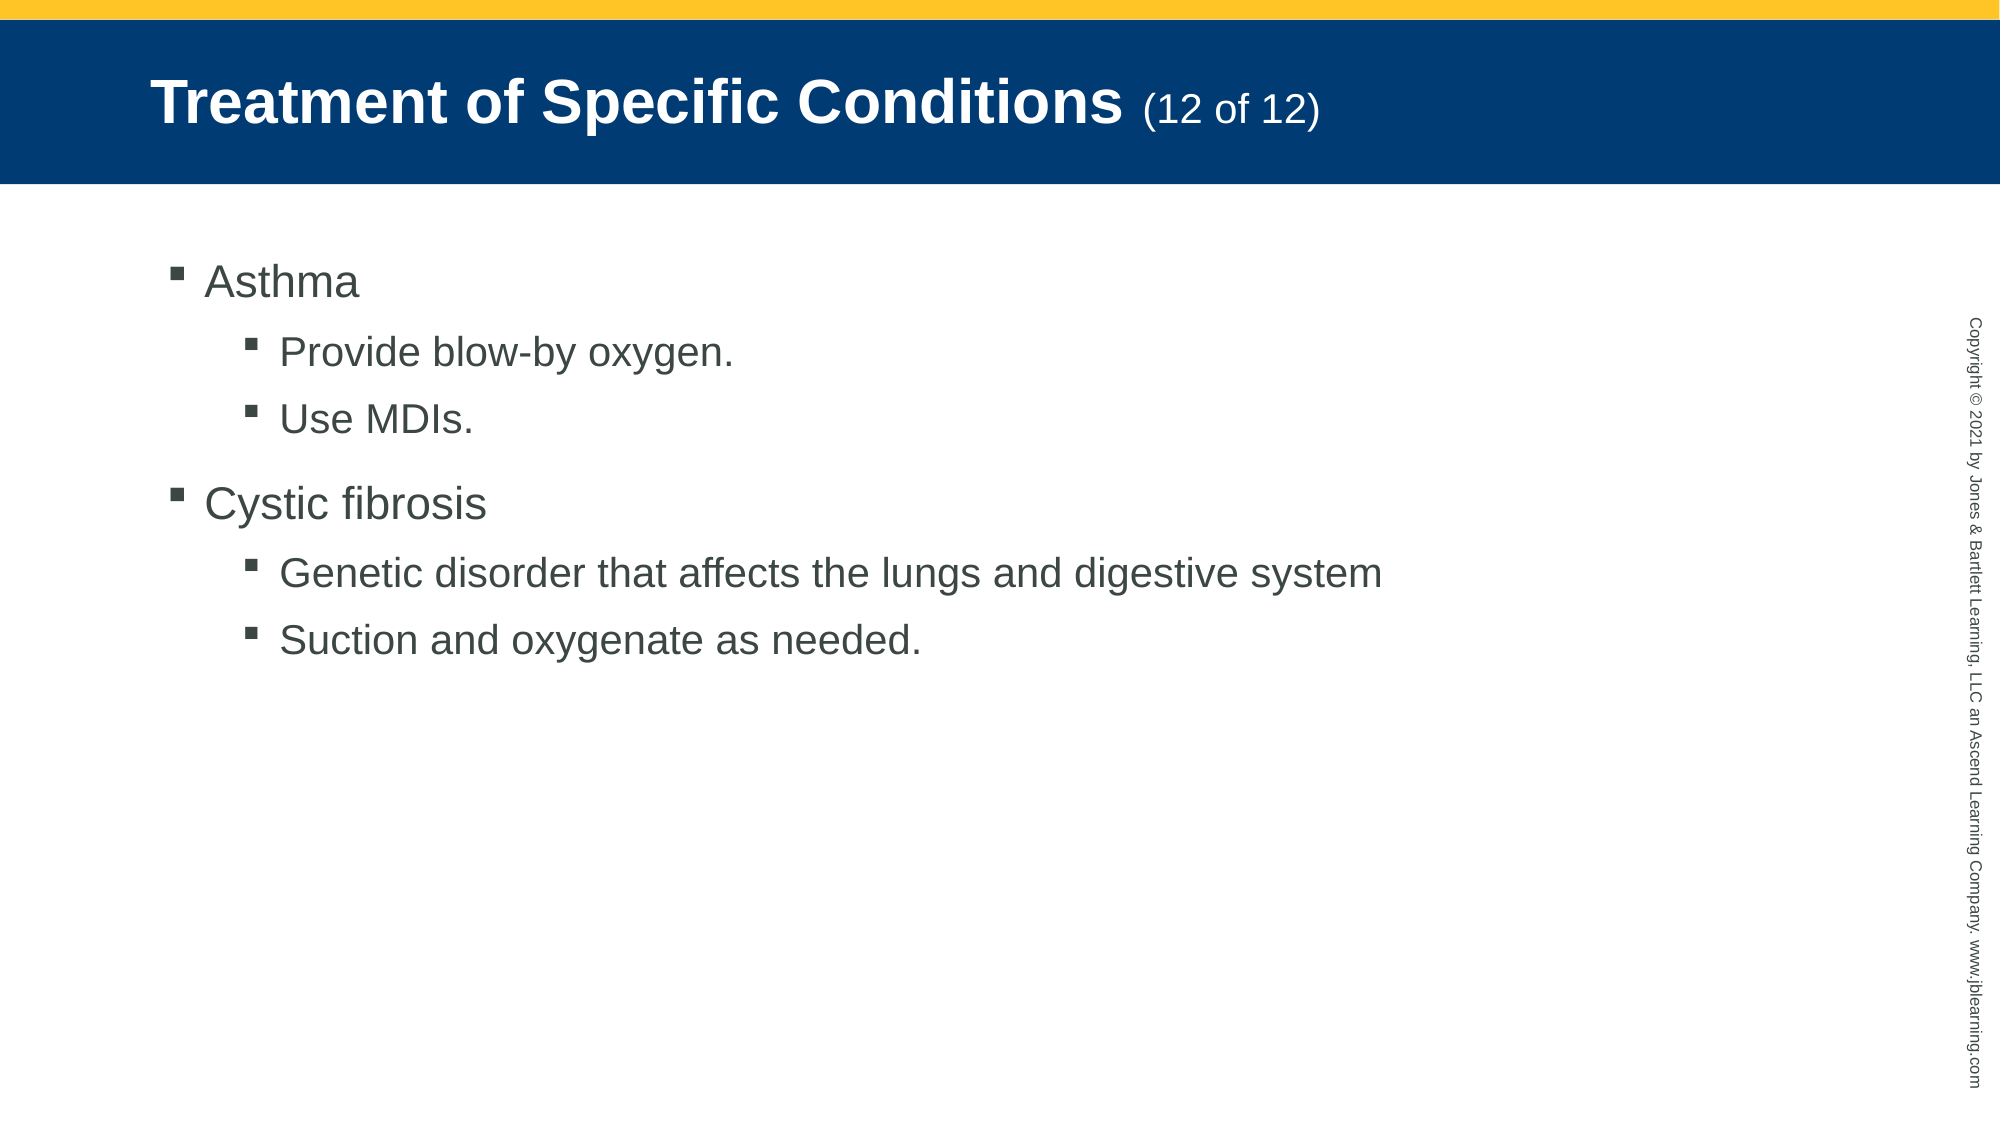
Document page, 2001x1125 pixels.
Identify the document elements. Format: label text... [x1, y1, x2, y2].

title Treatment of Specific Conditions (12 of 12) [0, 19, 2000, 185]
list Asthma Provide blow-by oxygen. Use MDIs. Cystic fibrosis Genetic disorder that affects the lungs and digestive system Suction and oxygenate as needed. [151, 244, 1840, 1016]
